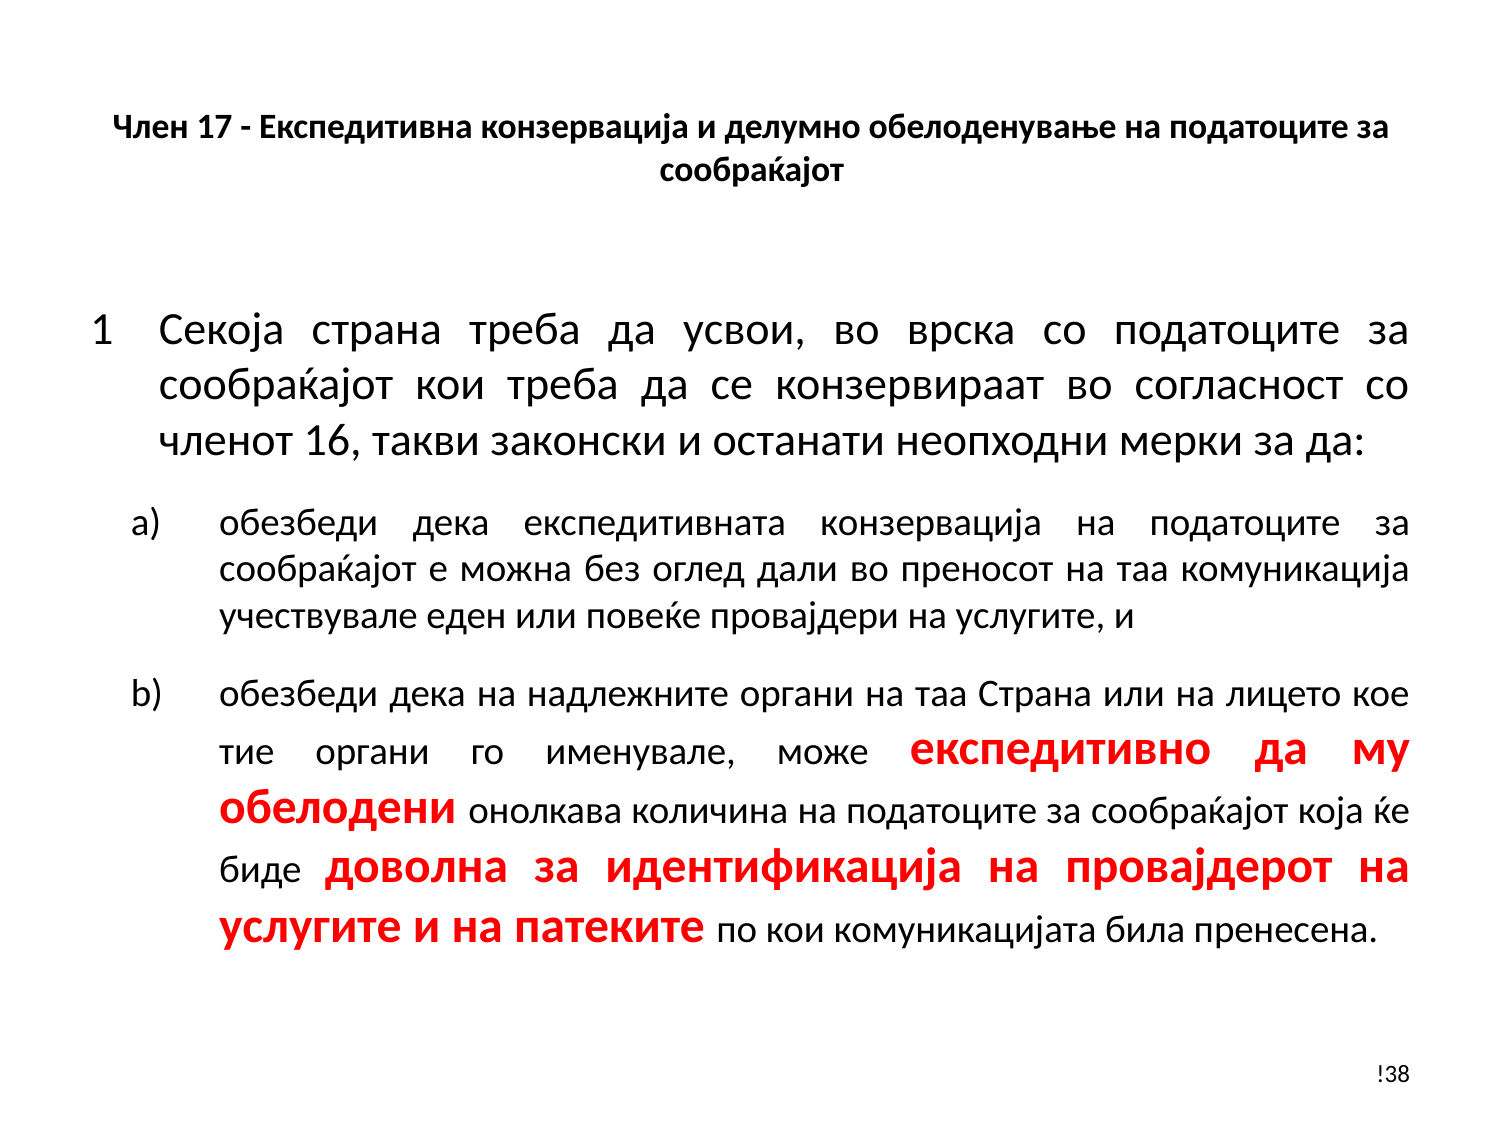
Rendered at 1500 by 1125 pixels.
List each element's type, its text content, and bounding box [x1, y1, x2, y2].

slide_number !38 [1074, 1042, 1425, 1103]
list Секоја страна треба да усвои, во врска со податоците за сообраќајот кои треба да се конзервираат во согласност со членот 16, такви законски и останати неопходни мерки за да: обезбеди дека експедитивната конзервација на податоците за сообраќајот е можна без оглед дали во преносот на таа комуникација учествувале еден или повеќе провајдери на услугите, и обезбеди дека на надлежните органи на таа Страна или на лицето кое тие органи го именувале, може експедитивно да му обелодени онолкава количина на податоците за сообраќајот која ќе биде доволна за идентификација на провајдерот на услугите и на патеките по кои комуникацијата била пренесена. [74, 290, 1426, 1072]
title Член 17 - Експедитивна конзервација и делумно обелоденување на податоците за сообраќајот [76, 51, 1428, 240]
